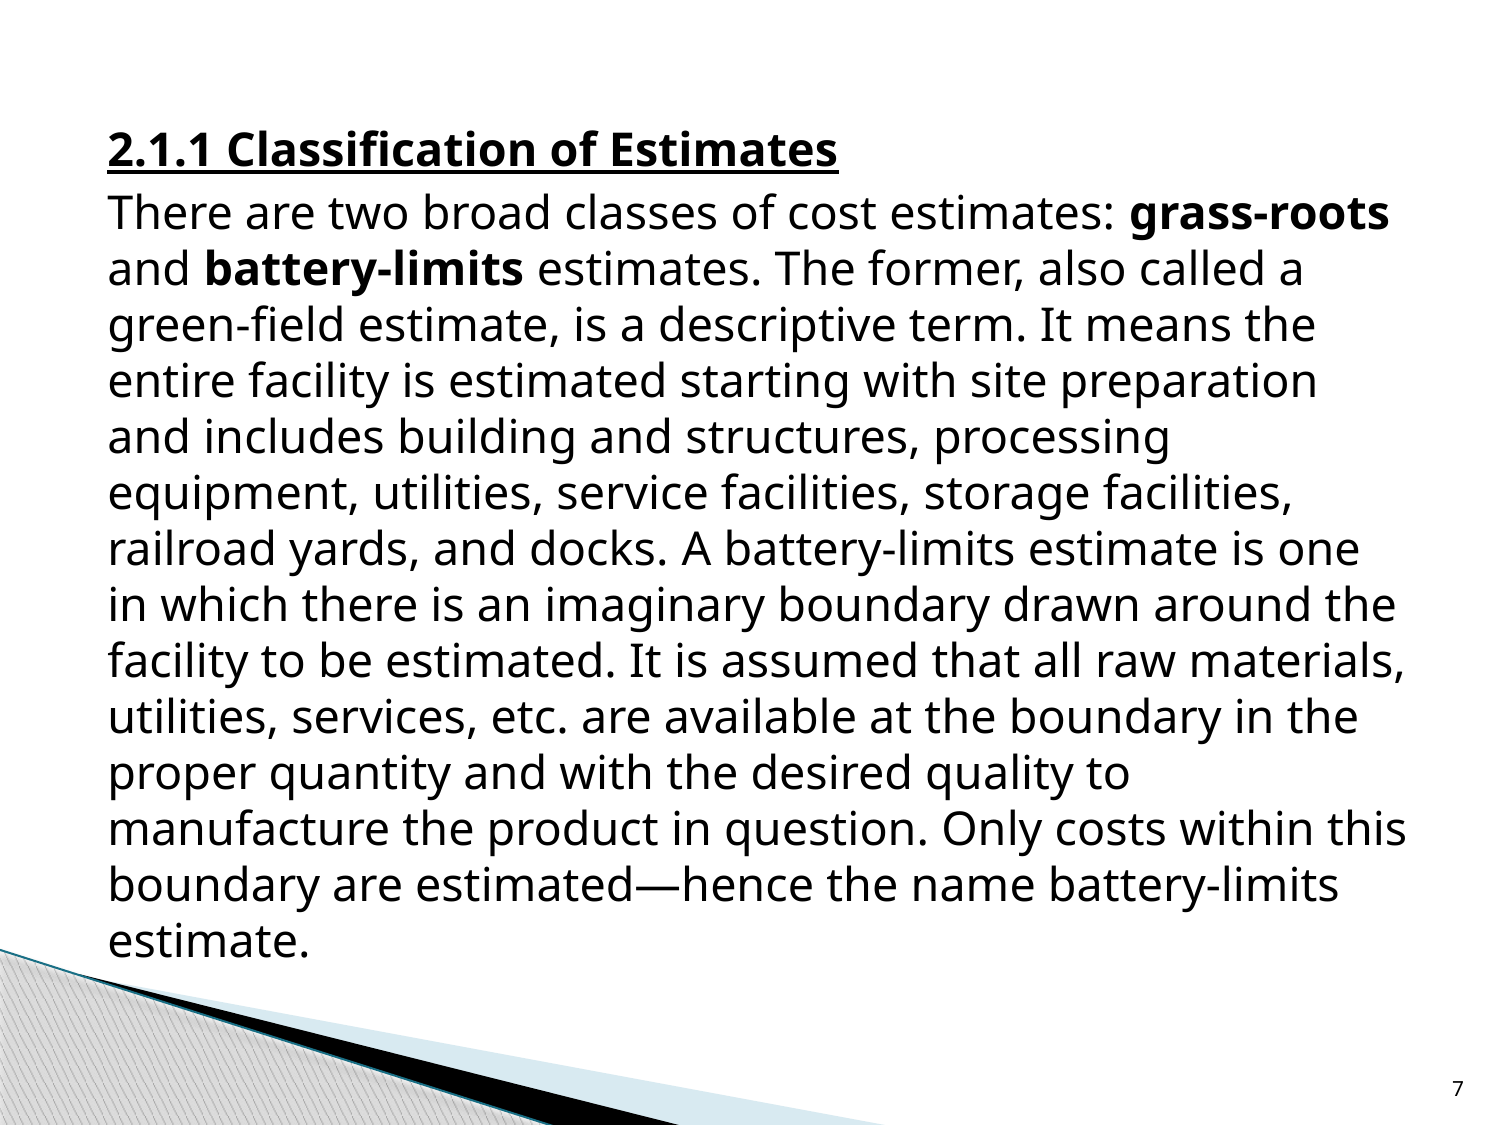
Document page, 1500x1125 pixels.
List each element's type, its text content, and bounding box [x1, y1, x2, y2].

slide_number 7 [1418, 1051, 1479, 1112]
list 2.1.1 Classification of Estimates There are two broad classes of cost estimates: grass-roots and battery-limits estimates. The former, also called a green-field estimate, is a descriptive term. It means the entire facility is estimated starting with site preparation and includes building and structures, processing equipment, utilities, service facilities, storage facilities, railroad yards, and docks. A battery-limits estimate is one in which there is an imaginary boundary drawn around the facility to be estimated. It is assumed that all raw materials, utilities, services, etc. are available at the boundary in the proper quantity and with the desired quality to manufacture the product in question. Only costs within this boundary are estimated—hence the name battery-limits estimate. [75, 112, 1425, 986]
